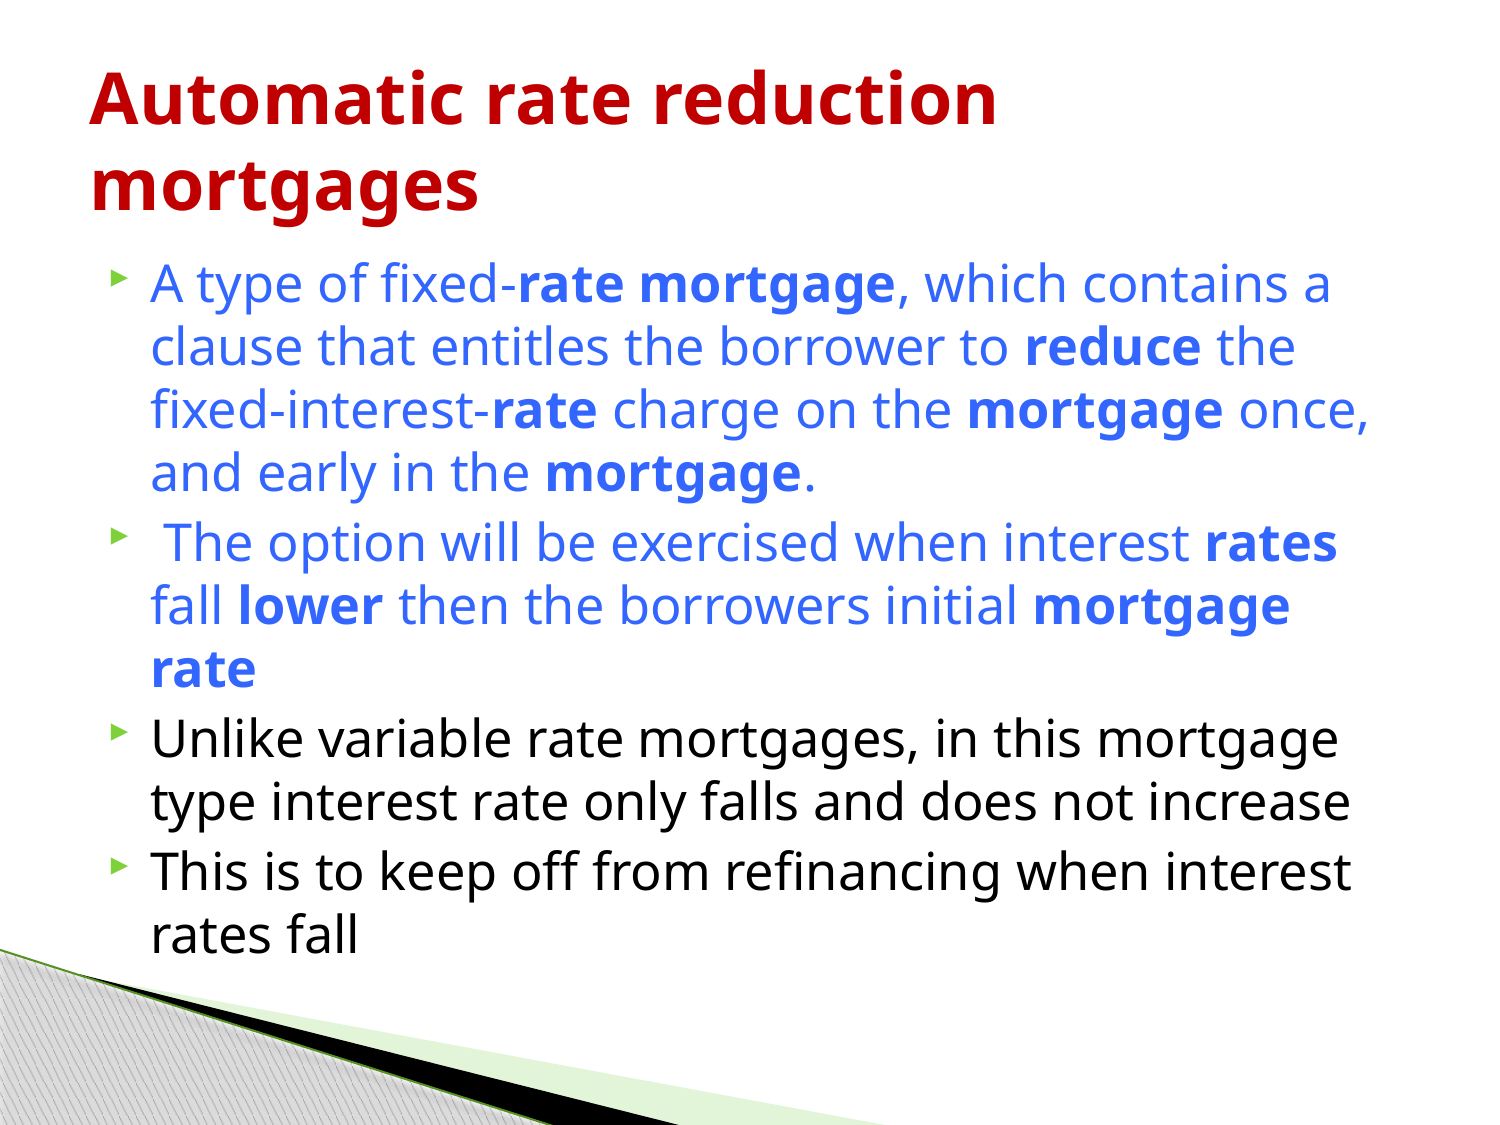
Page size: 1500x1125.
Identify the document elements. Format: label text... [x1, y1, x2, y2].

list A type of fixed-rate mortgage, which contains a clause that entitles the borrower to reduce the fixed-interest-rate charge on the mortgage once, and early in the mortgage. The option will be exercised when interest rates fall lower then the borrowers initial mortgage rate Unlike variable rate mortgages, in this mortgage type interest rate only falls and does not increase This is to keep off from refinancing when interest rates fall [75, 243, 1425, 986]
title Automatic rate reduction mortgages [75, 45, 1425, 233]
